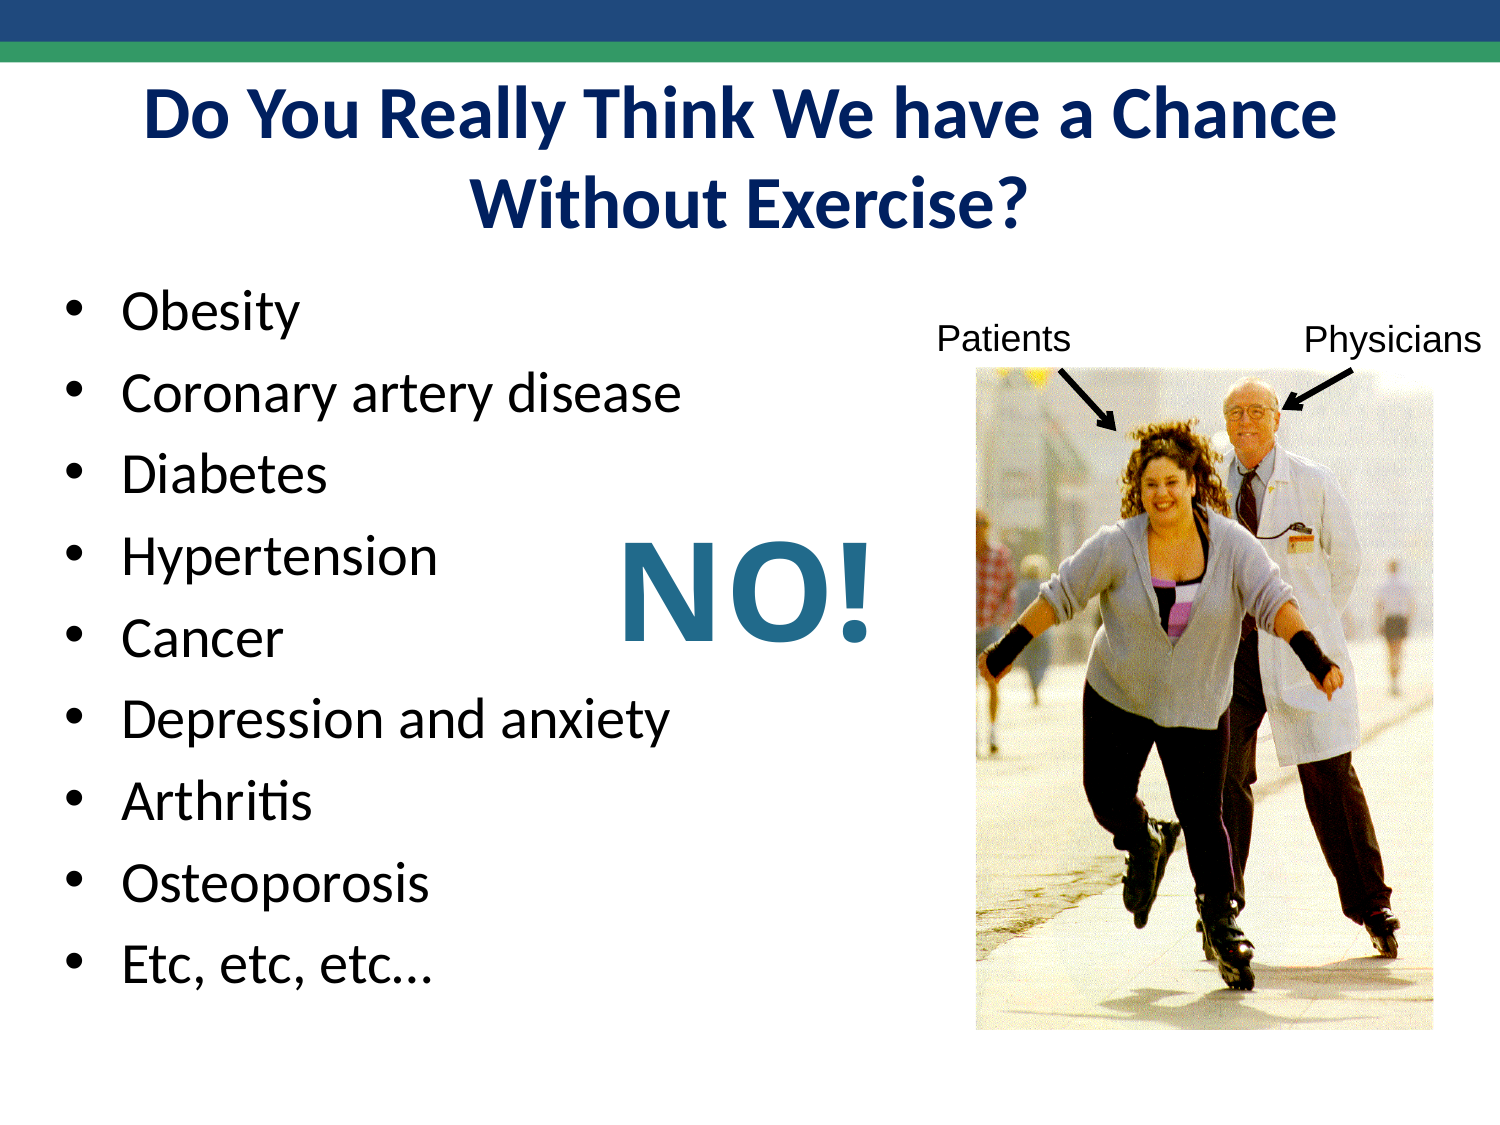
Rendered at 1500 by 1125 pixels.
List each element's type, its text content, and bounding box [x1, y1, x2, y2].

list Obesity Coronary artery disease Diabetes Hypertension Cancer Depression and anxiety Arthritis Osteoporosis Etc, etc, etc… [49, 264, 1400, 1083]
text_box Patients [921, 306, 1087, 366]
title Do You Really Think We have a Chance Without Exercise? [75, 71, 1425, 238]
text_box Physicians [1288, 308, 1498, 368]
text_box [1281, 369, 1353, 410]
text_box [0, 0, 1500, 63]
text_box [1057, 372, 1120, 430]
picture [975, 367, 1434, 1031]
